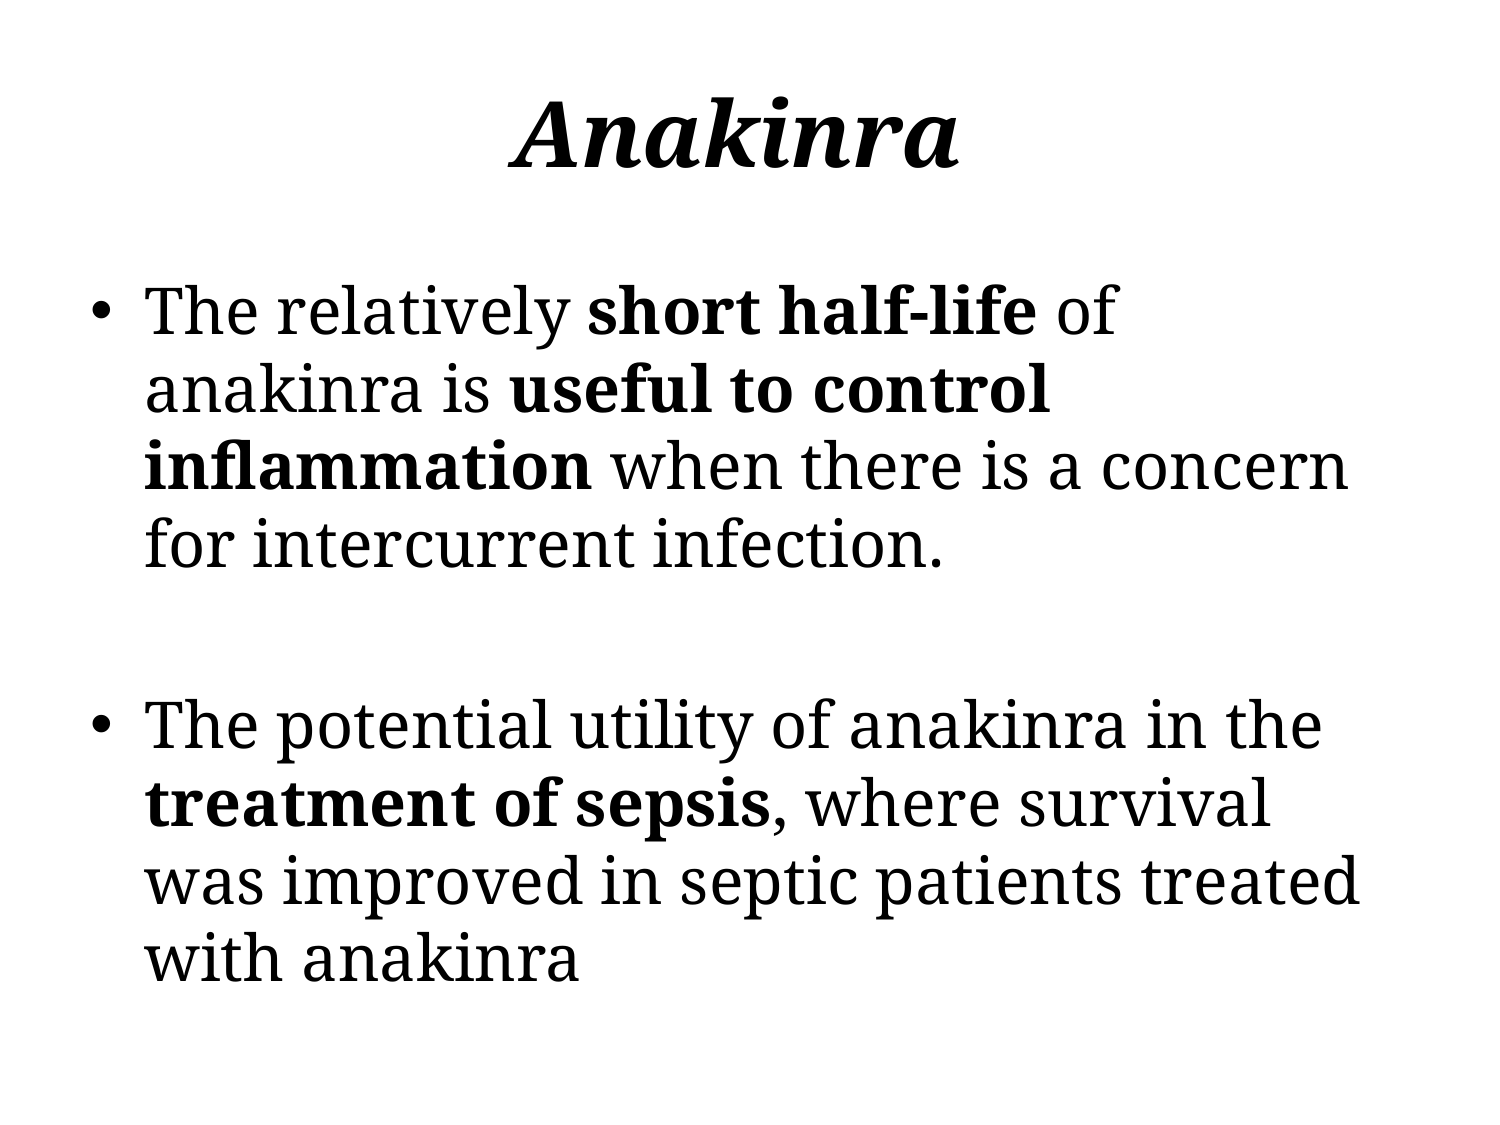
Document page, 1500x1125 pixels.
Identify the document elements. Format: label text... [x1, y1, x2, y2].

list The relatively short half-life of anakinra is useful to control inflammation when there is a concern for intercurrent infection. The potential utility of anakinra in the treatment of sepsis, where survival was improved in septic patients treated with anakinra [75, 262, 1425, 1005]
title Anakinra [62, 37, 1413, 225]
